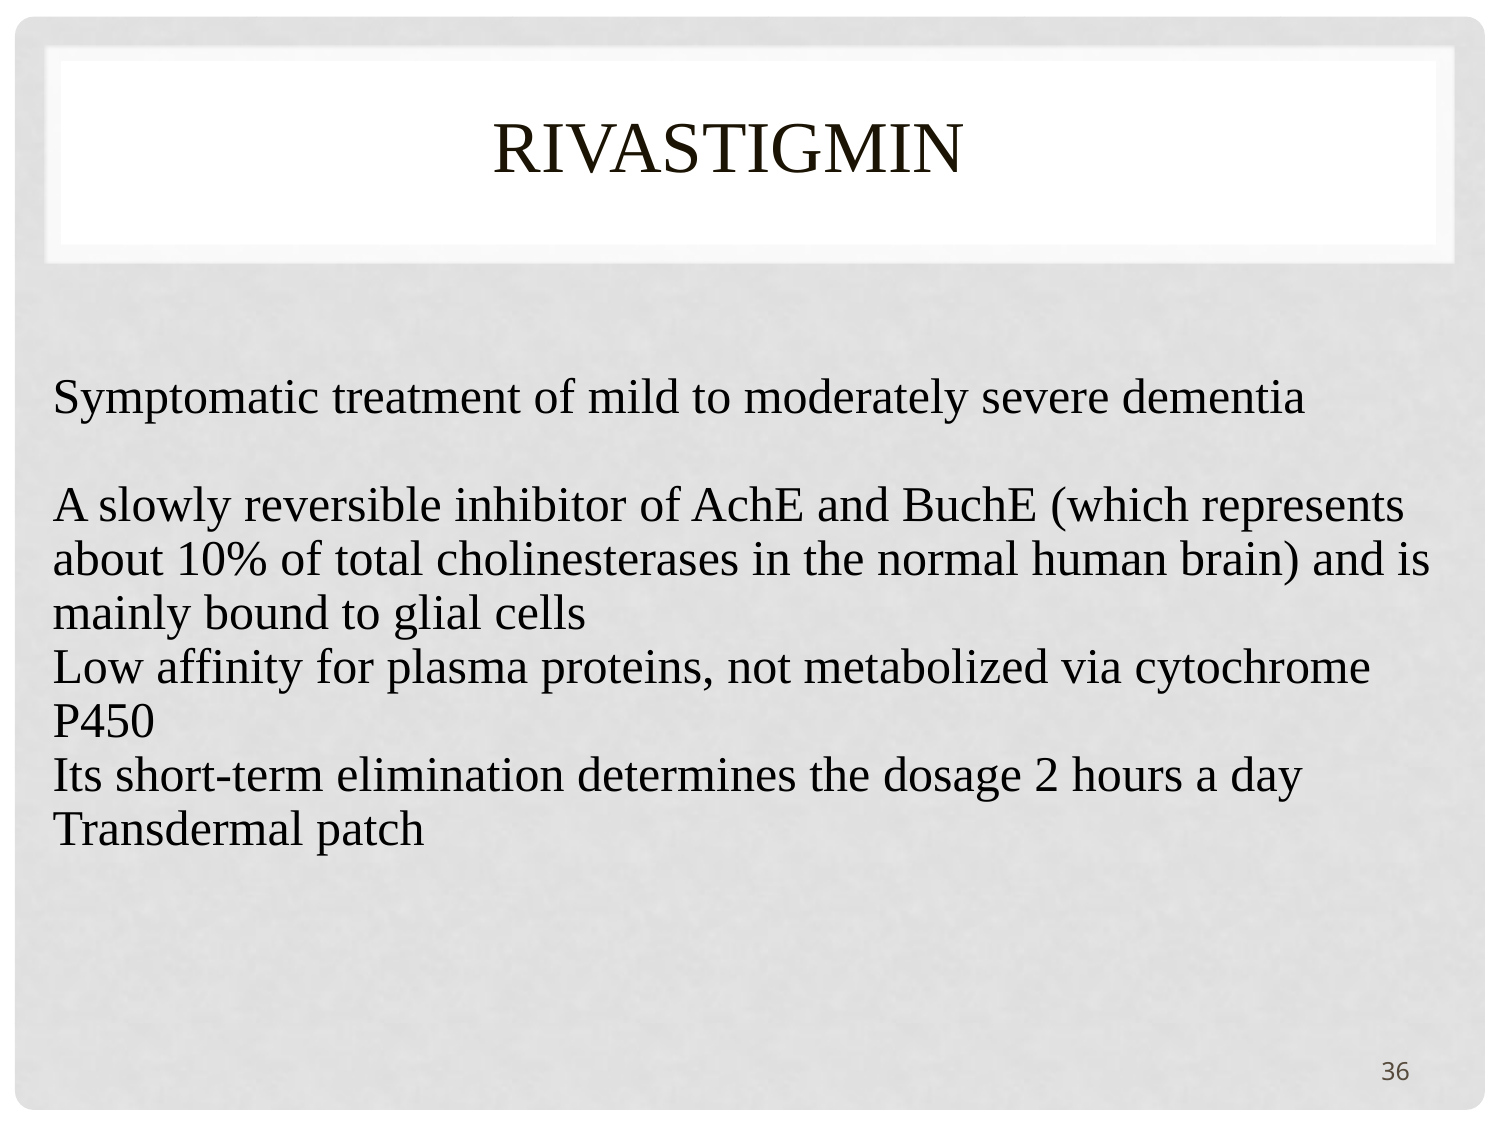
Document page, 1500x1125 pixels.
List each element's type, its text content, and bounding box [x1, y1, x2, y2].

title RIVASTIGMIN [399, 50, 1059, 238]
slide_number 36 [1074, 1042, 1425, 1103]
text_box Symptomatic treatment of mild to moderately severe dementia A slowly reversible inhibitor of AchE and BuchE (which represents about 10% of total cholinesterases in the normal human brain) and is mainly bound to glial cells Low affinity for plasma proteins, not metabolized via cytochrome P450 Its short-term elimination determines the dosage 2 hours a day Transdermal patch [37, 299, 1458, 1091]
